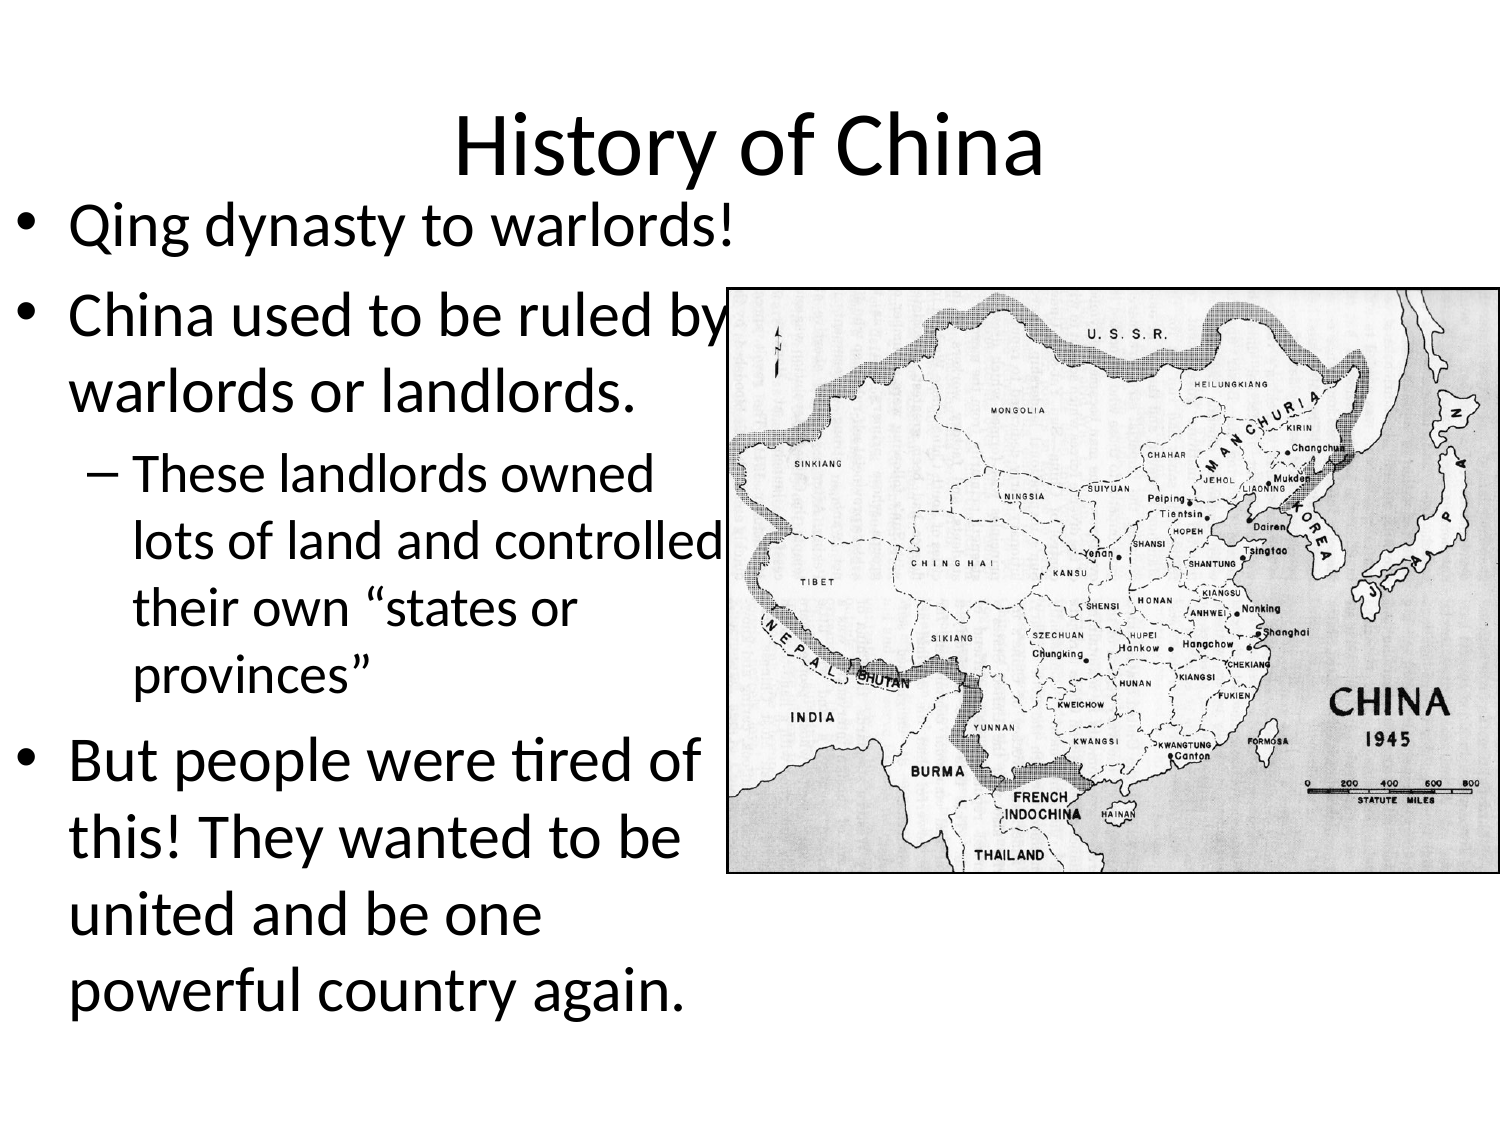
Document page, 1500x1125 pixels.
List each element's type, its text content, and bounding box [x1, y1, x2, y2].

picture [726, 287, 1500, 874]
title History of China [75, 45, 1425, 233]
list Qing dynasty to warlords! China used to be ruled by warlords or landlords. These landlords owned lots of land and controlled their own “states or provinces” But people were tired of this! They wanted to be united and be one powerful country again. [0, 174, 763, 1075]
